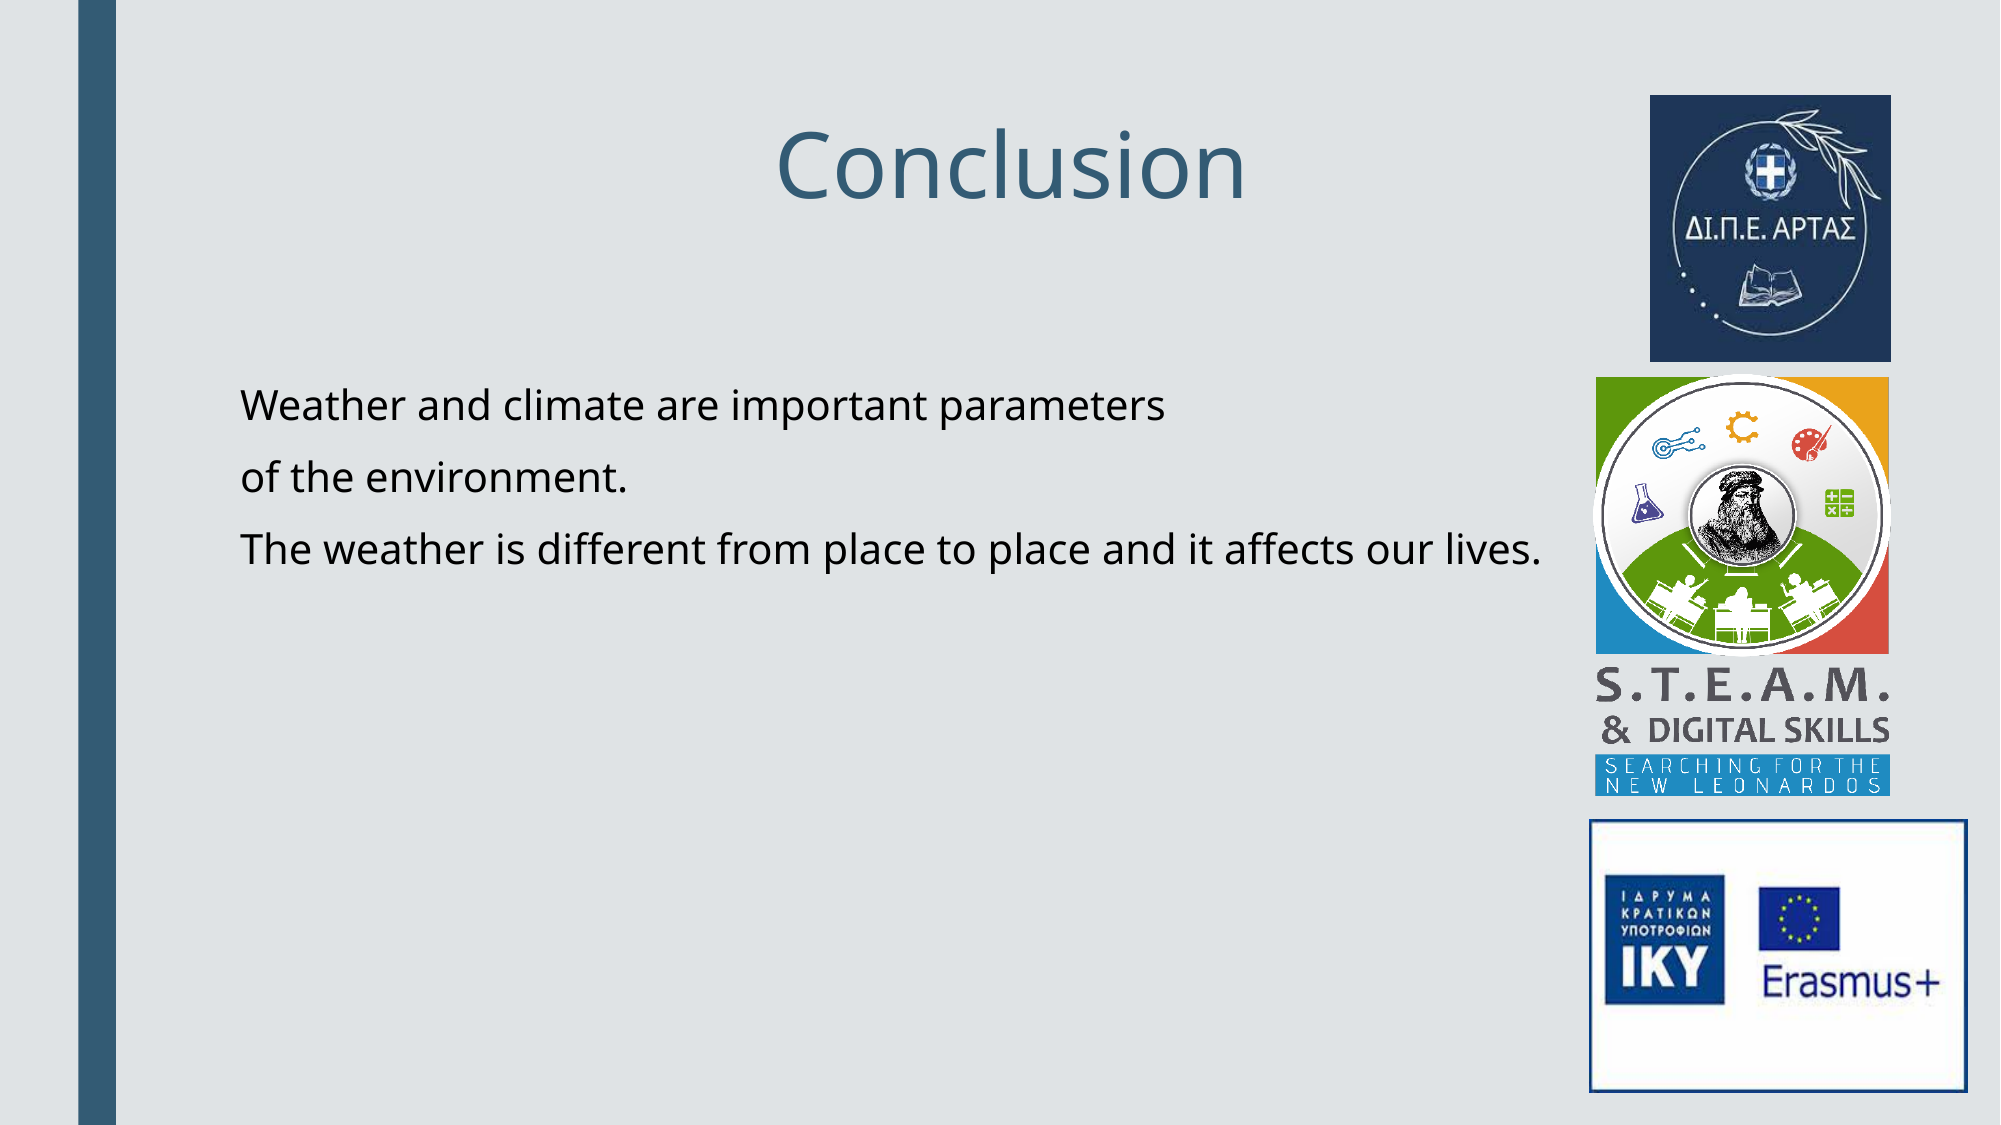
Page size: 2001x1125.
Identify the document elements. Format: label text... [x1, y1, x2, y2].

title Conclusion [224, 112, 1650, 357]
list Weather and climate are important parameters of the environment. The weather is different from place to place and it affects our lives. [224, 374, 1801, 963]
picture [1593, 374, 1891, 796]
picture [1588, 819, 1968, 1093]
picture [1650, 94, 1891, 362]
